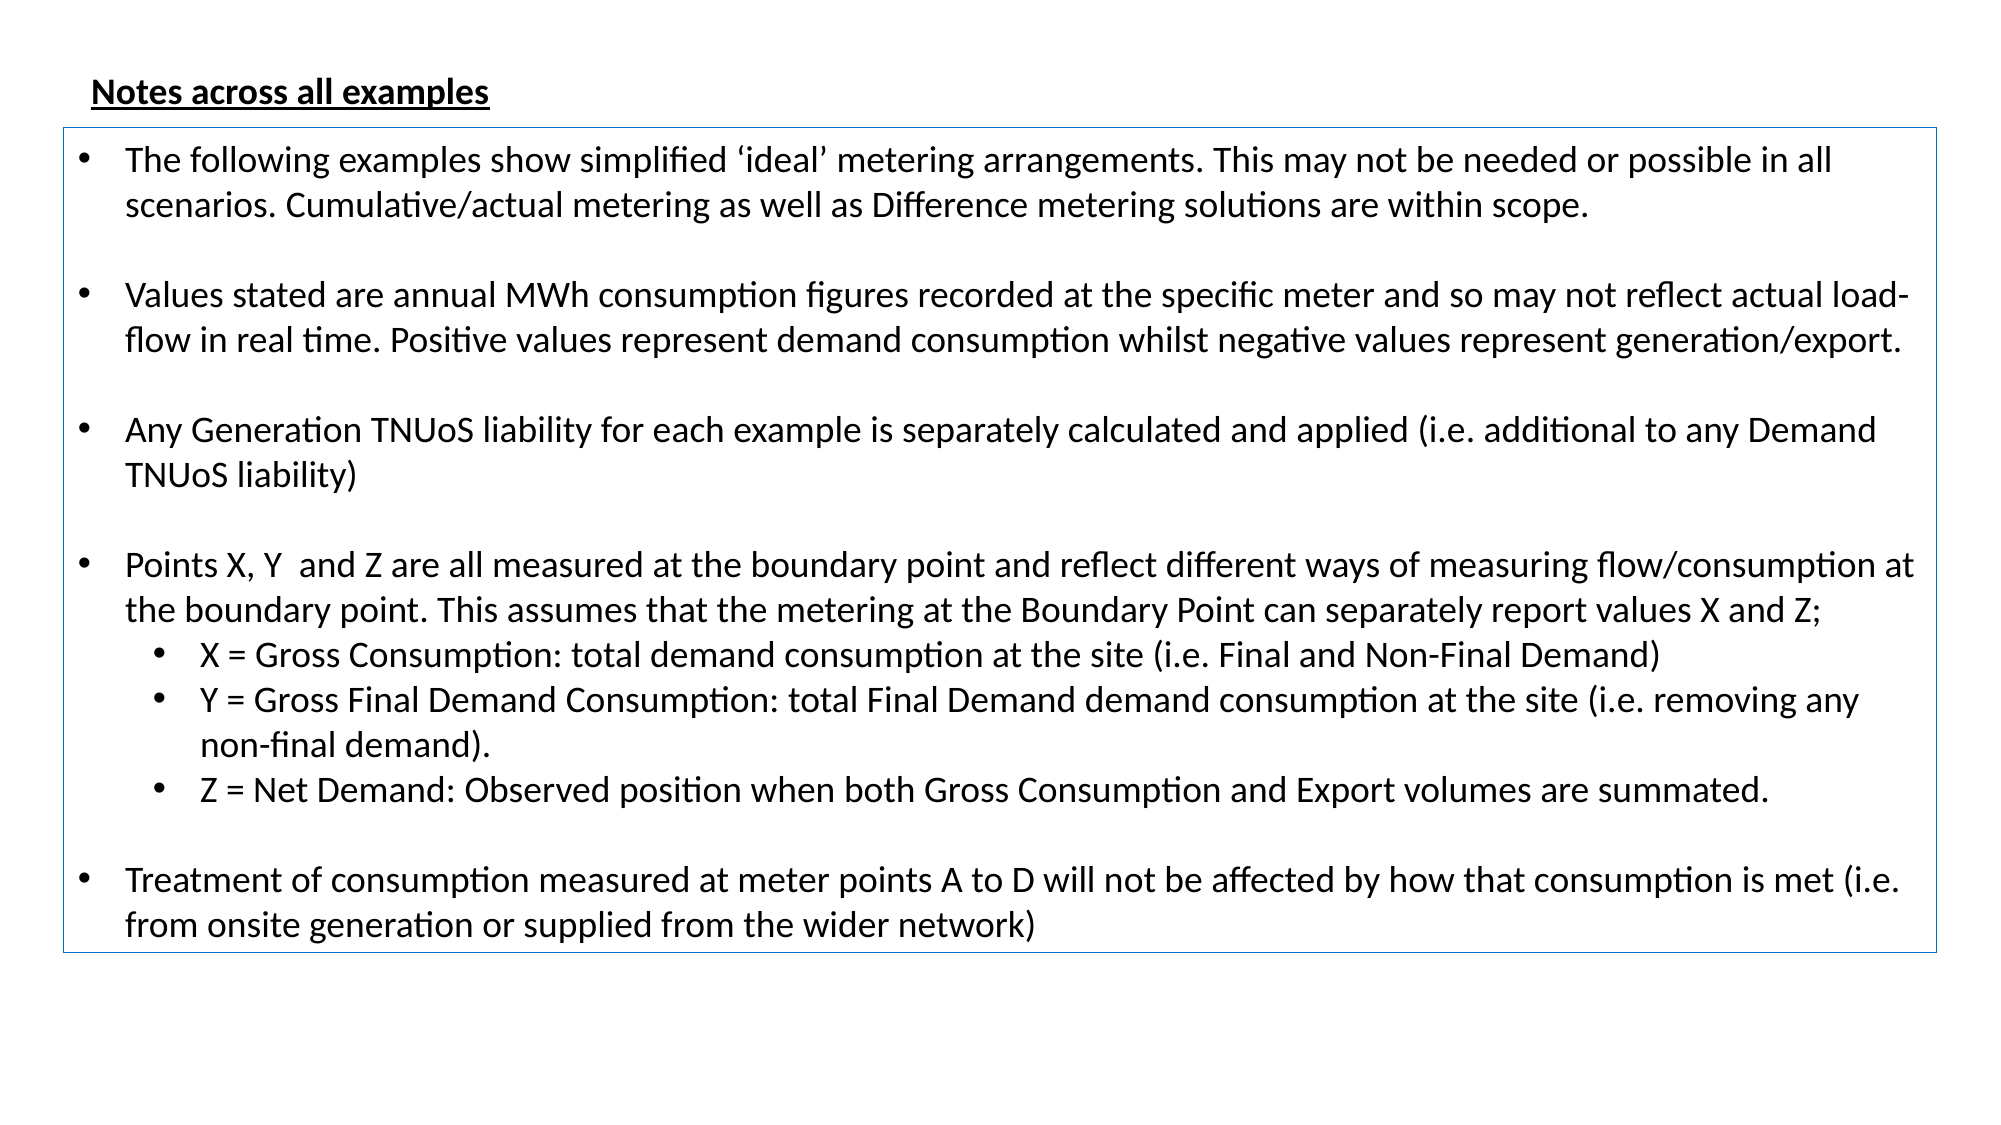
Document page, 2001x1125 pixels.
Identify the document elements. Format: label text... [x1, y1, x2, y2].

text_box Notes across all examples [76, 59, 509, 120]
text_box The following examples show simplified ‘ideal’ metering arrangements. This may not be needed or possible in all scenarios. Cumulative/actual metering as well as Difference metering solutions are within scope. Values stated are annual MWh consumption figures recorded at the specific meter and so may not reflect actual load-flow in real time. Positive values represent demand consumption whilst negative values represent generation/export. Any Generation TNUoS liability for each example is separately calculated and applied (i.e. additional to any Demand TNUoS liability) Points X, Y and Z are all measured at the boundary point and reflect different ways of measuring flow/consumption at the boundary point. This assumes that the metering at the Boundary Point can separately report values X and Z; X = Gross Consumption: total demand consumption at the site (i.e. Final and Non-Final Demand) Y = Gross Final Demand Consumption: total Final Demand demand consumption at the site (i.e. removing any non-final demand). Z = Net Demand: Observed position when both Gross Consumption and Export volumes are summated. Treatment of consumption measured at meter points A to D will not be affected by how that consumption is met (i.e. from onsite generation or supplied from the wider network) [63, 127, 1937, 953]
